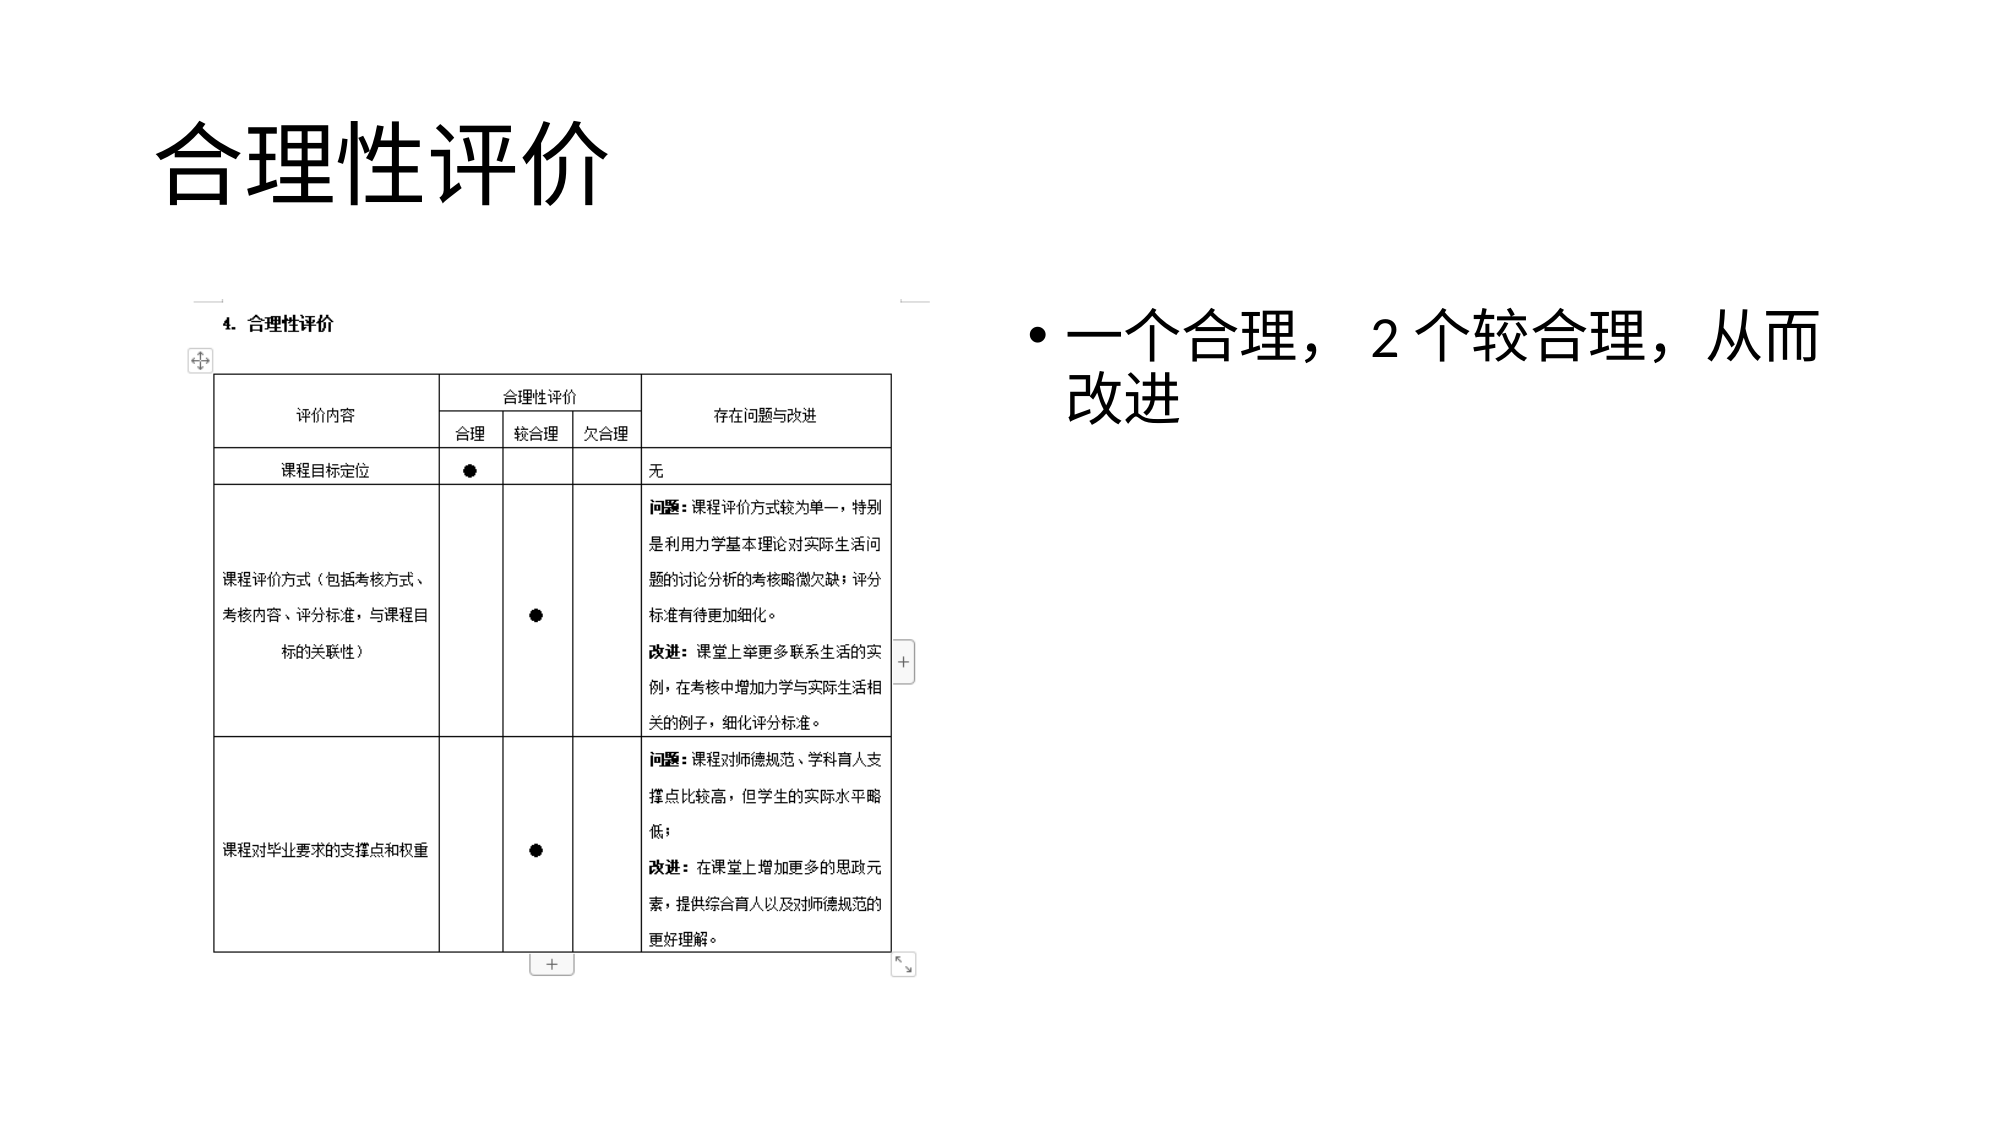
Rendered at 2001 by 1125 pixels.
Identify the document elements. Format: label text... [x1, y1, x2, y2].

title 合理性评价 [137, 59, 1863, 278]
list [184, 299, 941, 1014]
list 一个合理，2个较合理，从而改进 [1012, 299, 1863, 1014]
